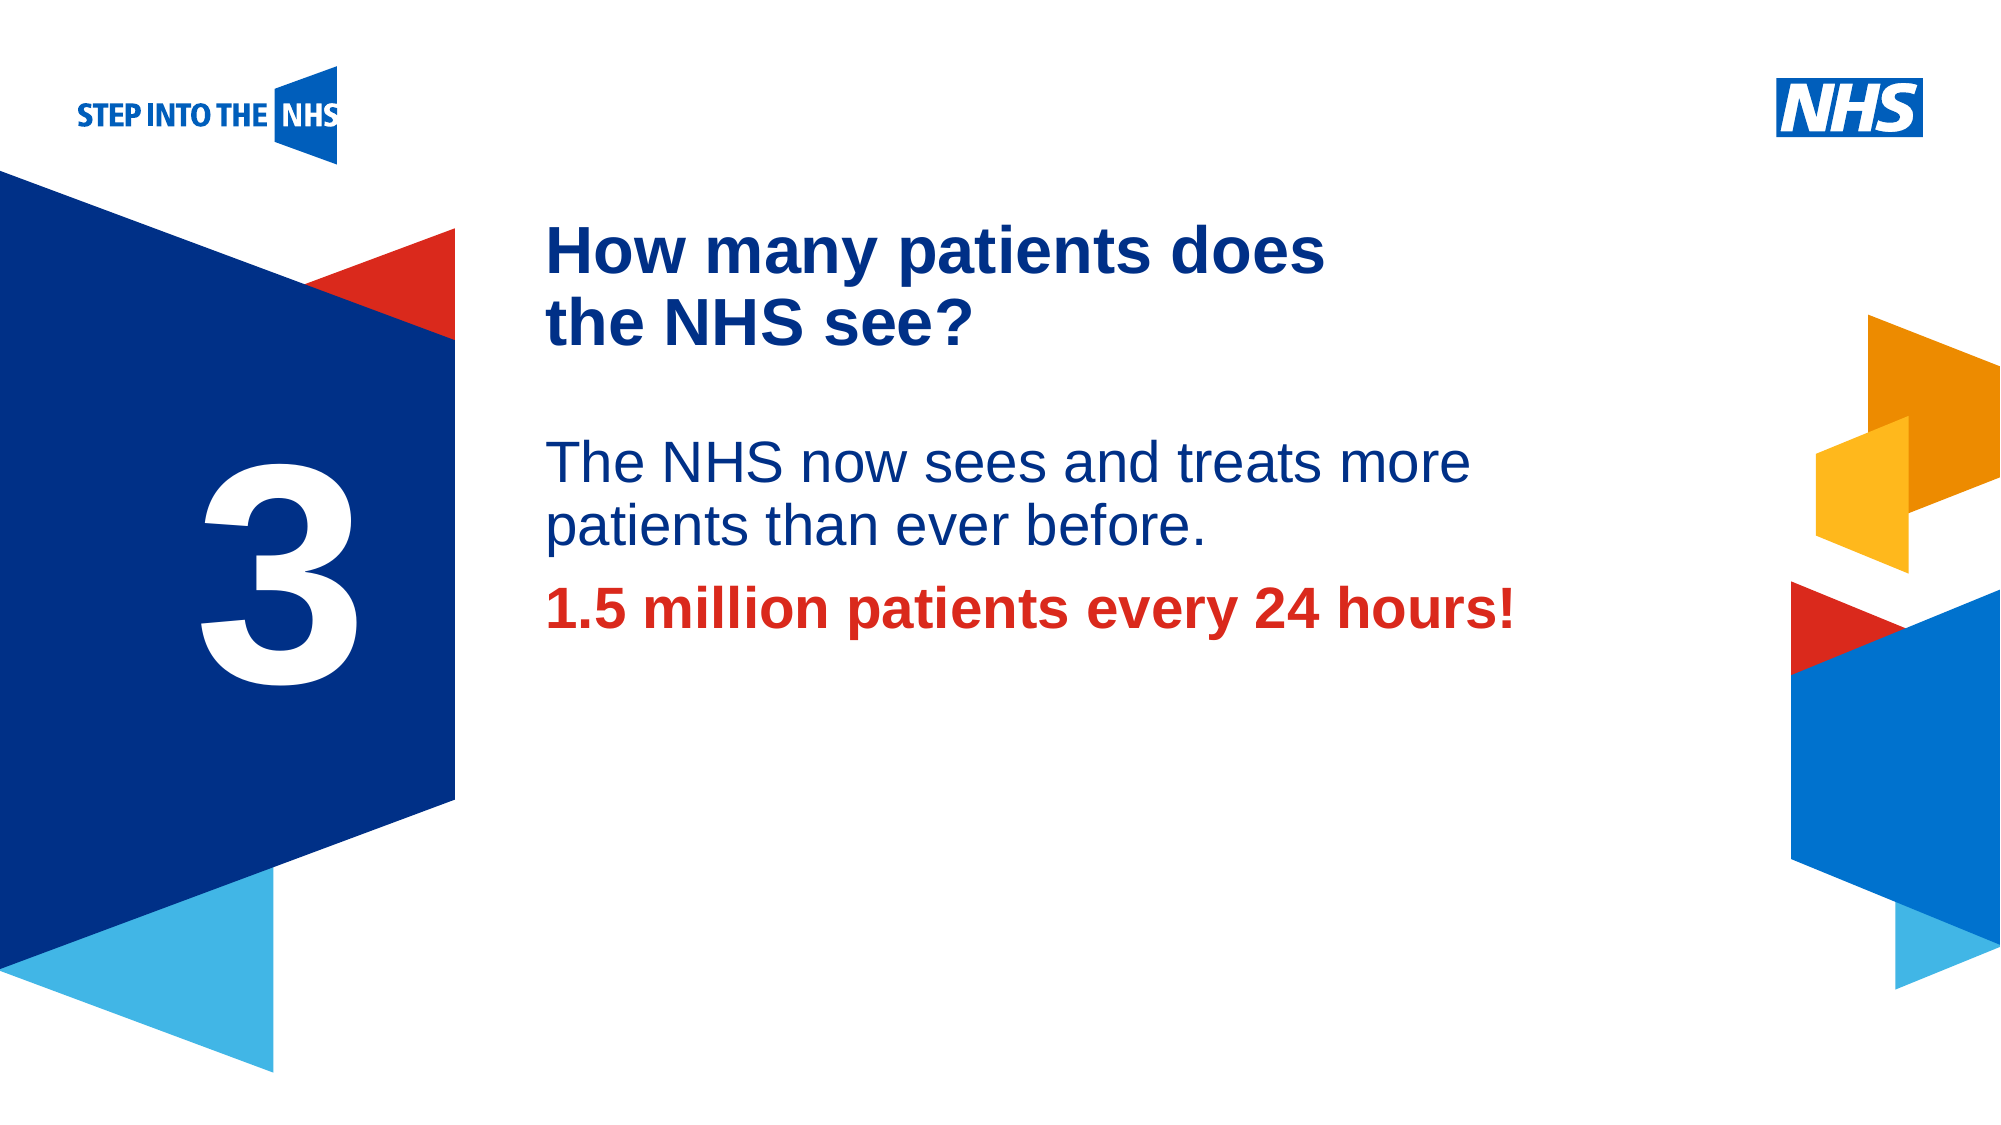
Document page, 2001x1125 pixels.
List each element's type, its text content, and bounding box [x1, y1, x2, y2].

list The NHS now sees and treats more patients than ever before. 1.5 million patients every 24 hours! [545, 431, 1652, 909]
text_box 3 [194, 412, 401, 713]
title How many patients does the NHS see? [545, 216, 1709, 307]
